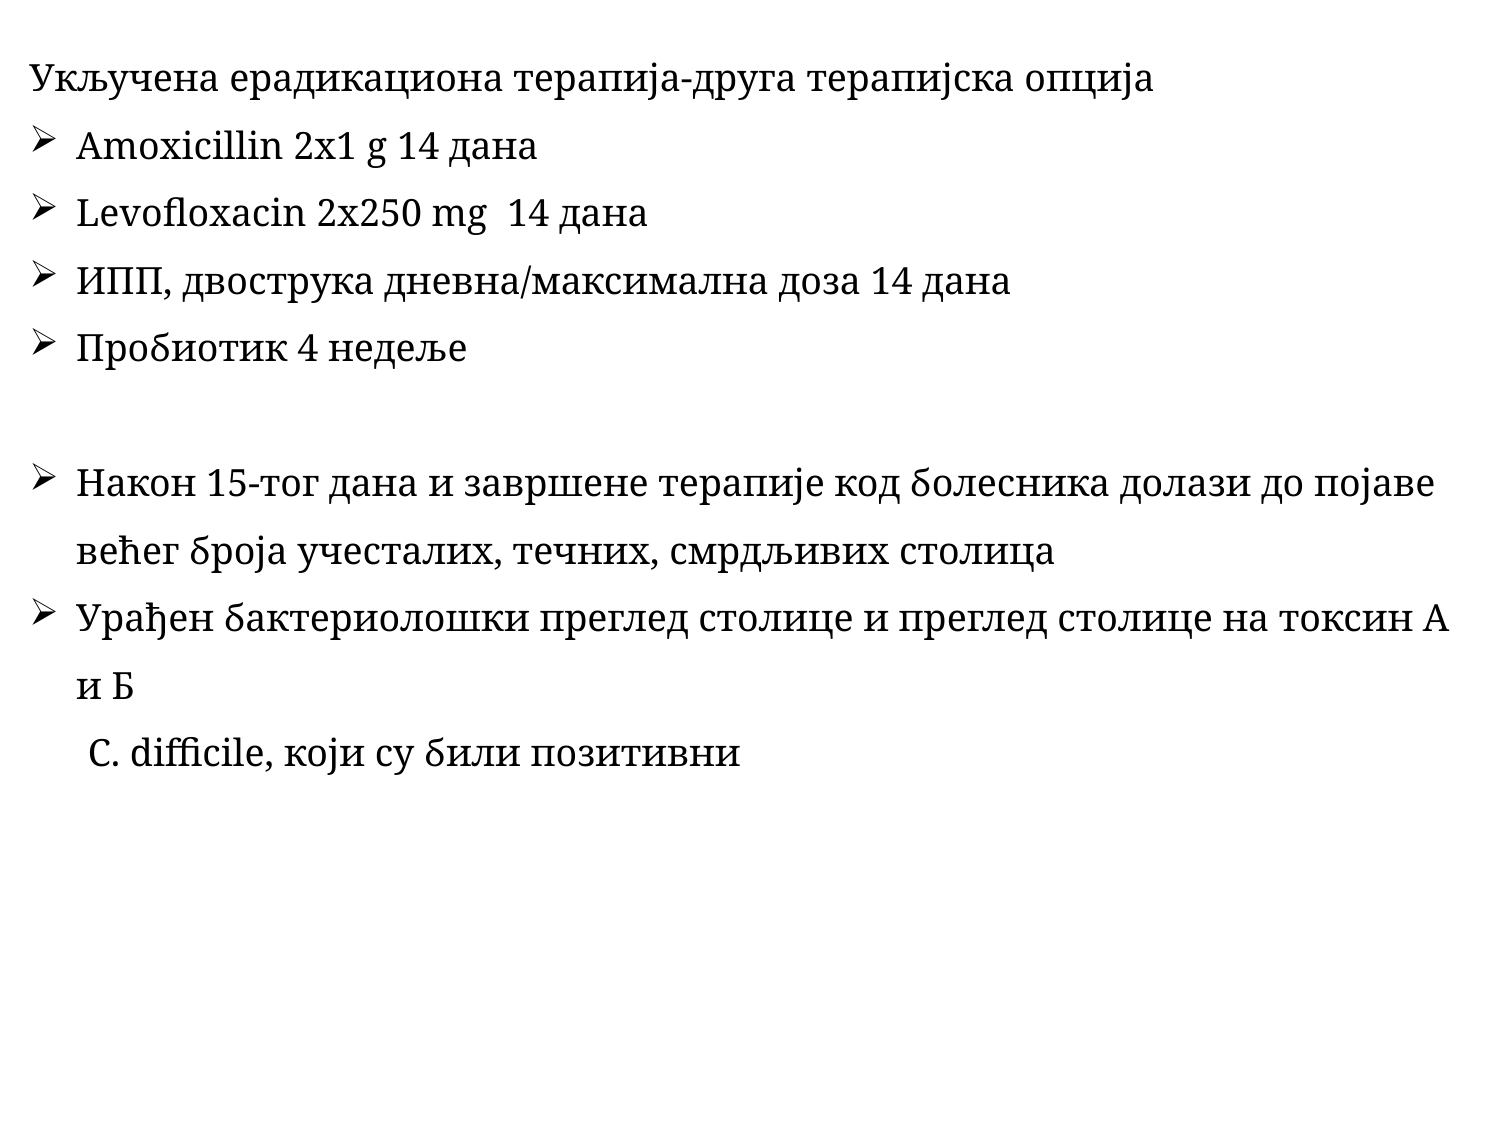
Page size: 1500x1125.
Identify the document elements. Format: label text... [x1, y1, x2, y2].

text_box Укључена ерадикациона терапија-друга терапијска опција Amoxicillin 2x1 g 14 дана Levofloxacin 2x250 mg 14 дана ИПП, двострука дневна/максимална доза 14 дана Пробиотик 4 недеље Након 15-тог дана и завршене терапије код болесника долази до појаве већег броја учесталих, течних, смрдљивих столица Урађен бактериолошки преглед столице и преглед столице на токсин А и Б C. difficile, који су били позитивни [14, 24, 1478, 849]
